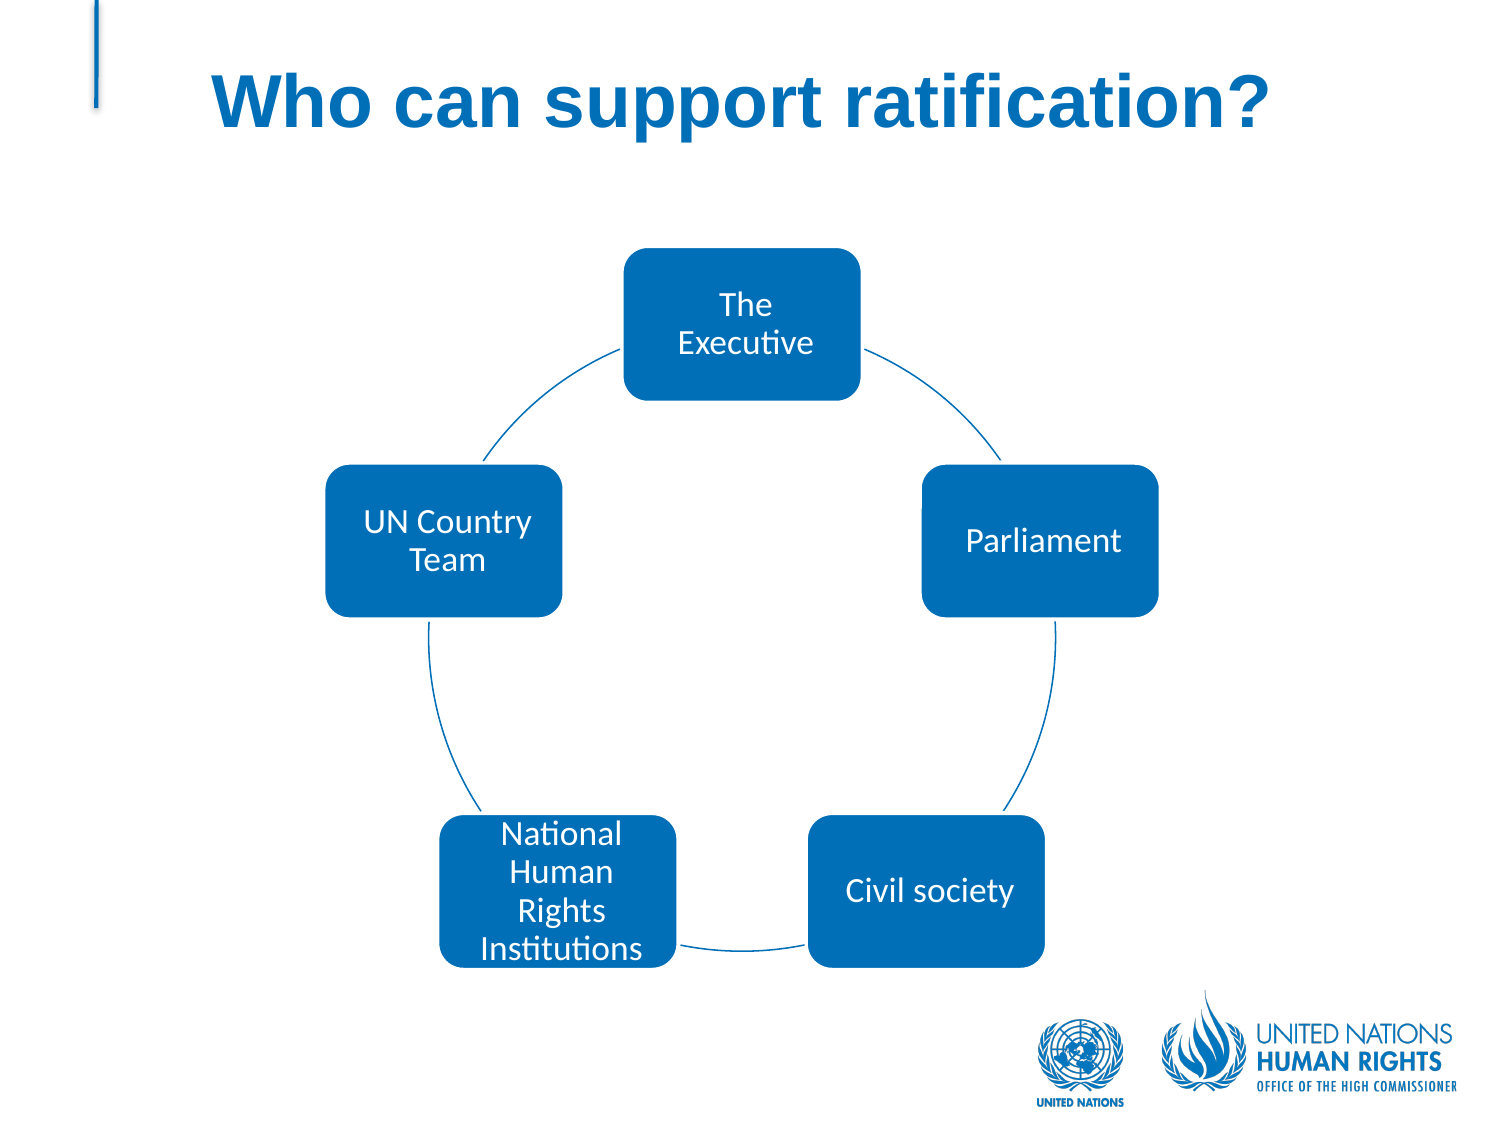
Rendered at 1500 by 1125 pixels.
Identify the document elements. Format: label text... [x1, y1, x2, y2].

title Who can support ratification? [121, 45, 1363, 224]
picture [1037, 990, 1457, 1107]
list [121, 245, 1363, 981]
